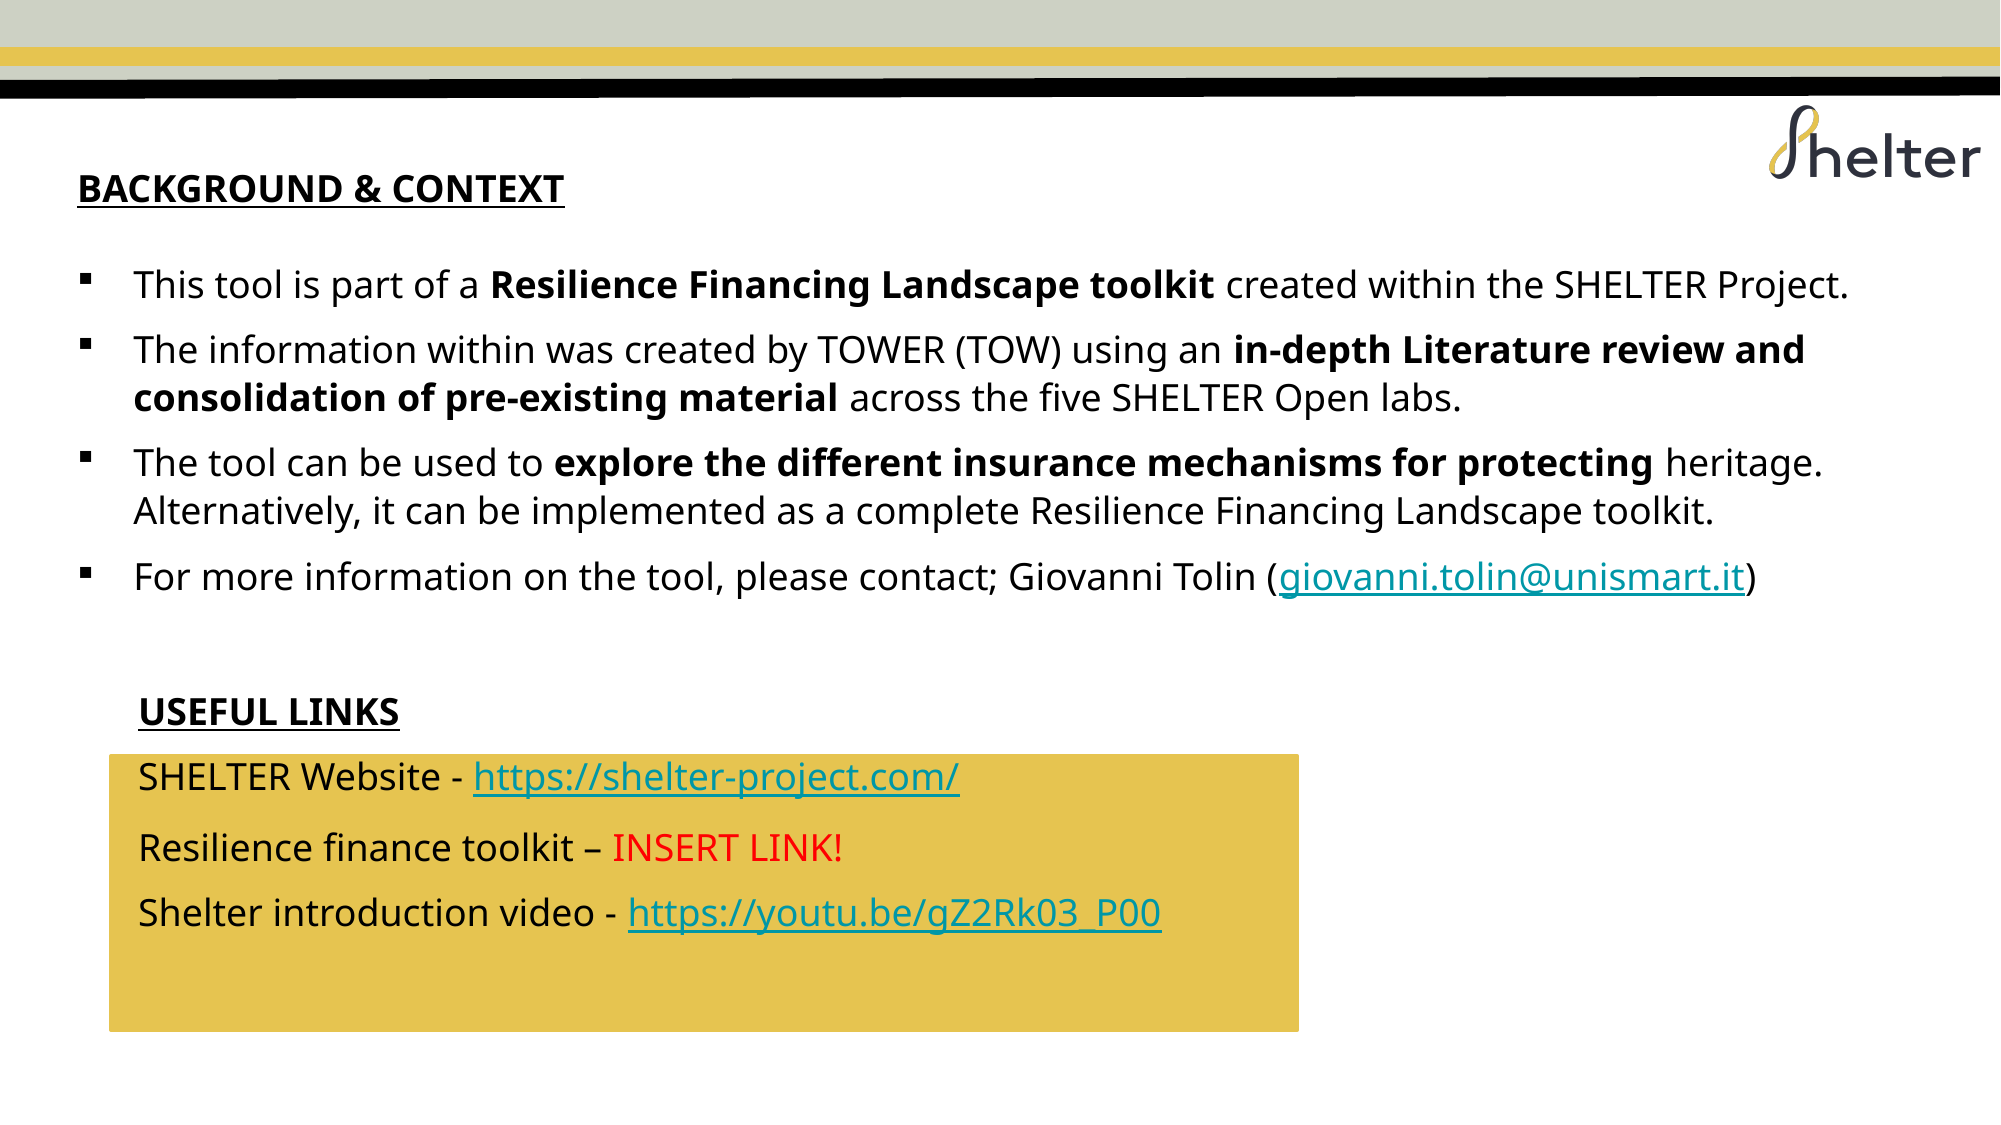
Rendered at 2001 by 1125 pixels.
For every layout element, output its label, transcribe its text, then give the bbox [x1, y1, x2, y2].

text_box This tool is part of a Resilience Financing Landscape toolkit created within the SHELTER Project. The information within was created by TOWER (TOW) using an in-depth Literature review and consolidation of pre-existing material across the five SHELTER Open labs. The tool can be used to explore the different insurance mechanisms for protecting heritage. Alternatively, it can be implemented as a complete Resilience Financing Landscape toolkit. For more information on the tool, please contact; Giovanni Tolin (giovanni.tolin@unismart.it) USEFUL LINKS SHELTER Website - https://shelter-project.com/ Resilience finance toolkit – INSERT LINK! Shelter introduction video - https://youtu.be/gZ2Rk03_P00 [62, 250, 1910, 1055]
picture [1769, 105, 1981, 179]
text_box BACKGROUND & CONTEXT [62, 157, 832, 218]
